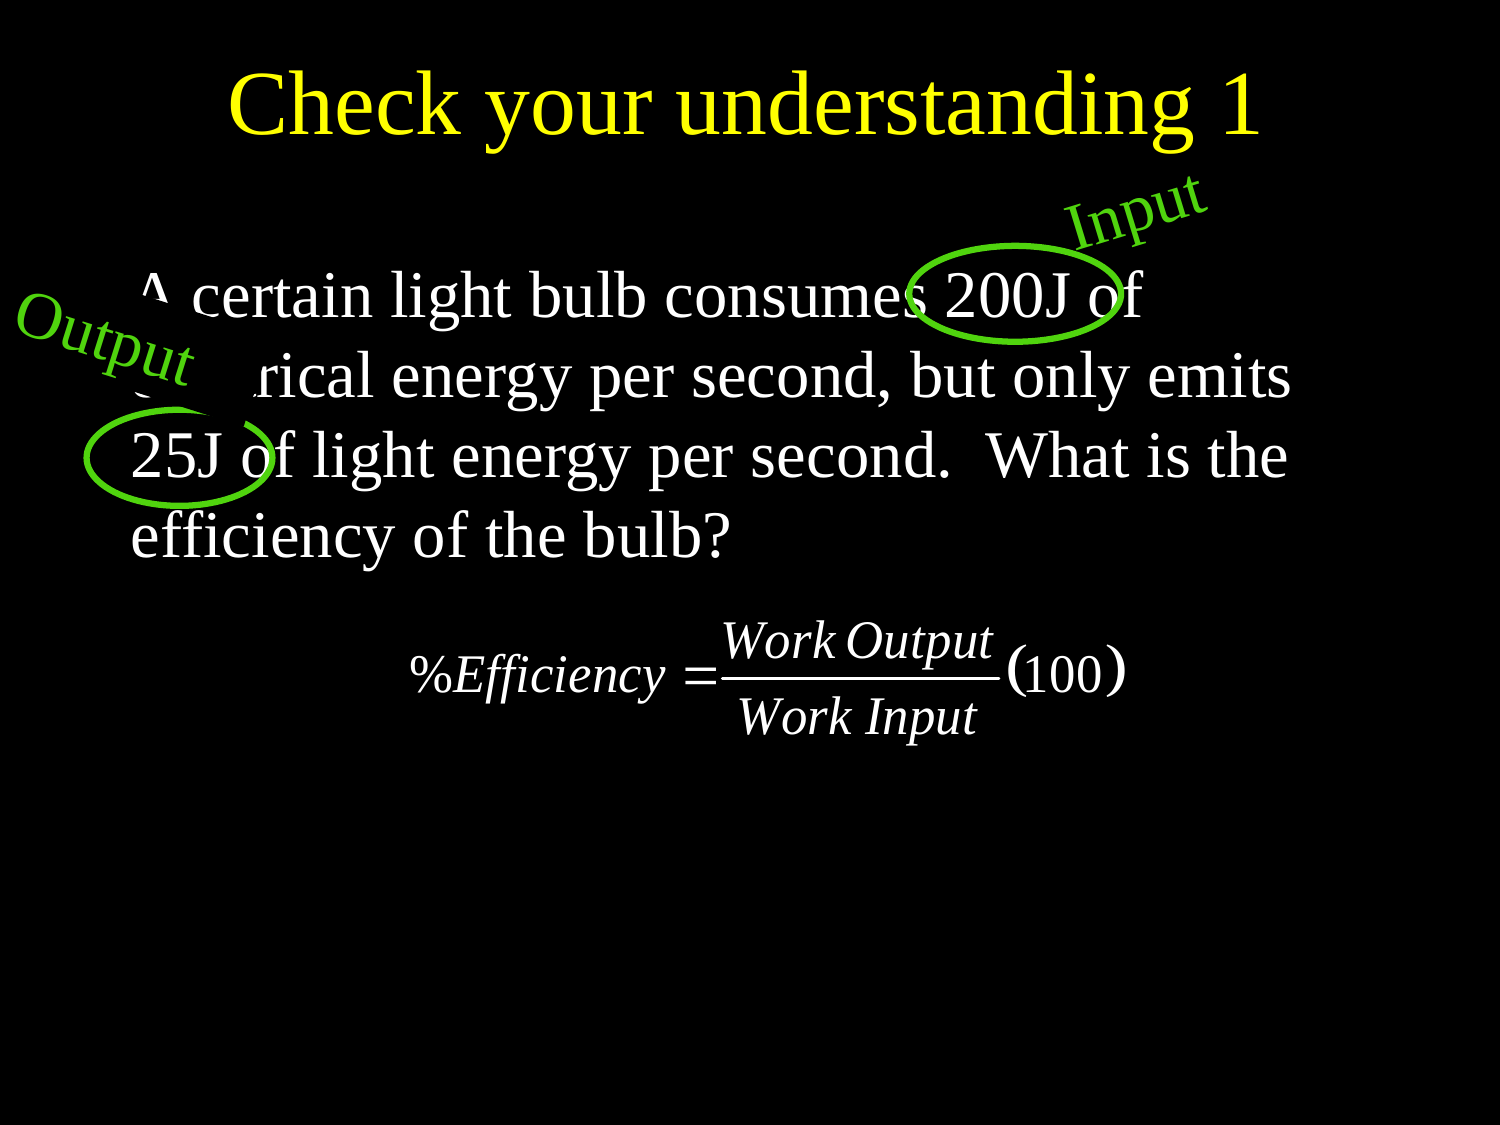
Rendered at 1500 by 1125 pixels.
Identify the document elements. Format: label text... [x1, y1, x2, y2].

text_box Output [0, 255, 273, 427]
text_box [84, 407, 275, 508]
text_box Input [1038, 106, 1321, 276]
list A certain light bulb consumes 200J of electrical energy per second, but only emits 25J of light energy per second. What is the efficiency of the bulb? [115, 243, 1391, 919]
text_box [402, 605, 1129, 757]
title Check your understanding 1 [109, 4, 1385, 192]
text_box [907, 243, 1124, 344]
